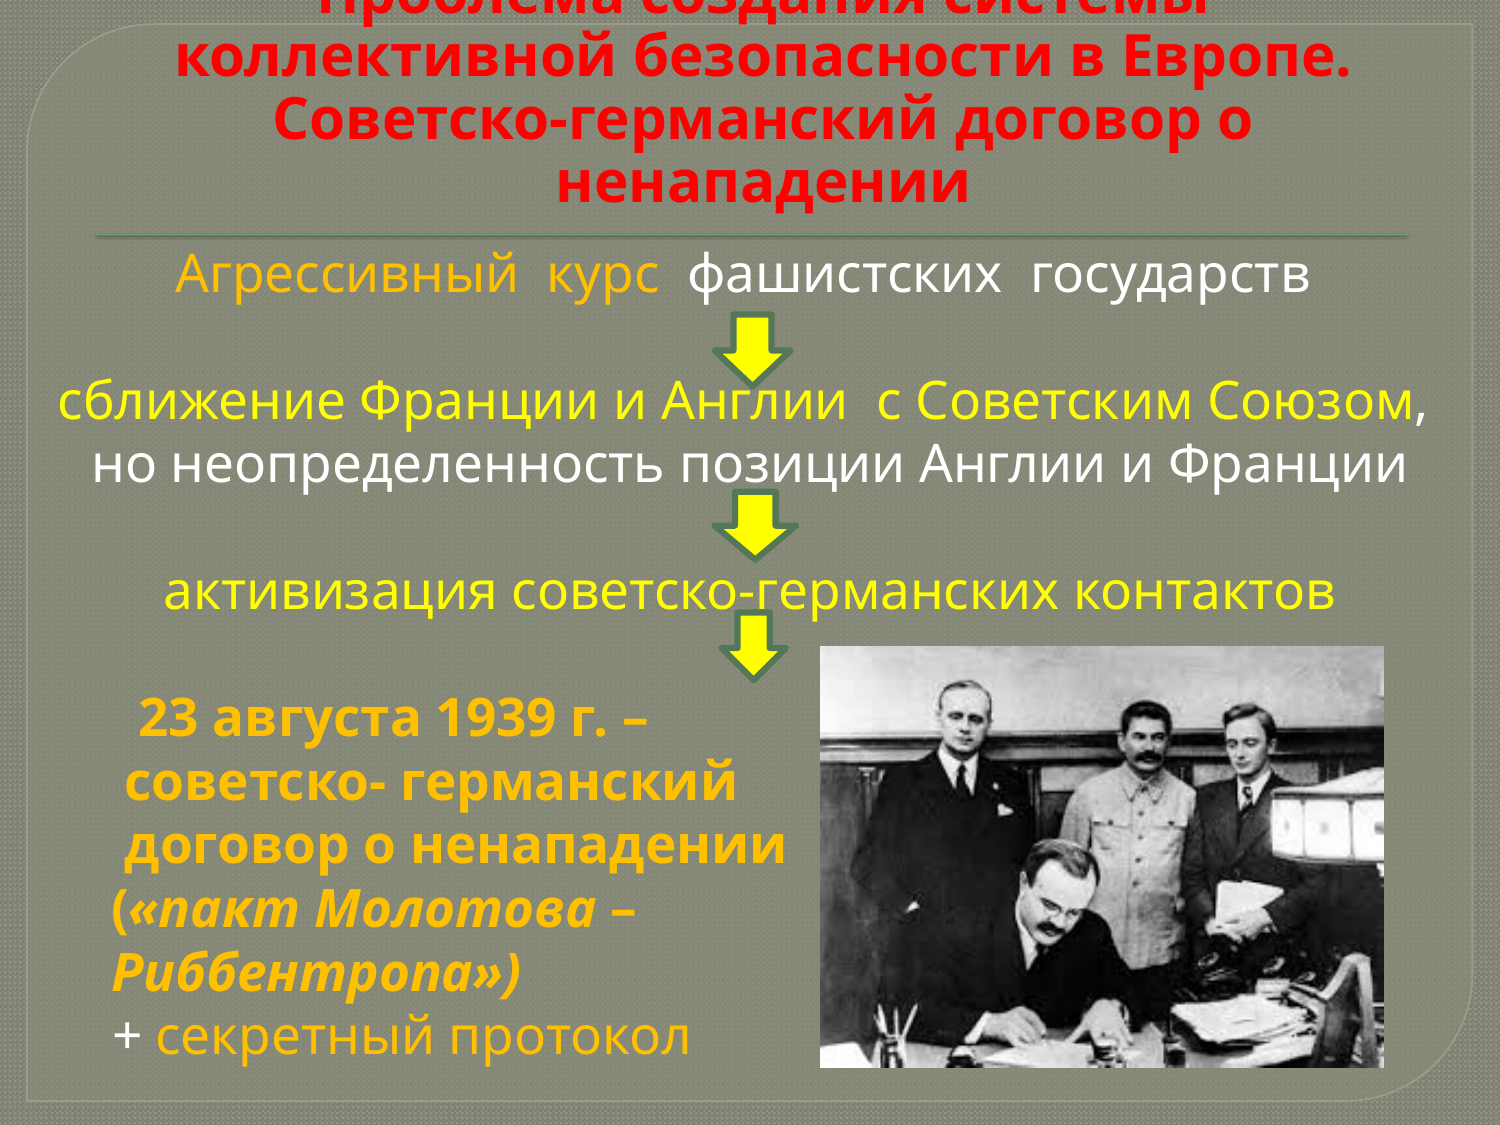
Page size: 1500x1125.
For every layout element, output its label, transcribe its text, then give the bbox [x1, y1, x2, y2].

text_box [711, 311, 794, 390]
list Агрессивный курс фашистских государств сближение Франции и Англии с Советским Союзом, но неопределенность позиции Англии и Франции акти­визация советско-германских контактов 23 августа 1939 г. – советско- германский договор о ненапа­дении («пакт Молотова – Риббентропа») + секретный протокол [41, 231, 1459, 1125]
picture [820, 646, 1384, 1069]
text_box [718, 609, 789, 684]
title Проблема создания системы коллективной безопасности в Европе. Совет­ско-германский договор о ненападении [88, 113, 1439, 223]
text_box [711, 488, 800, 563]
